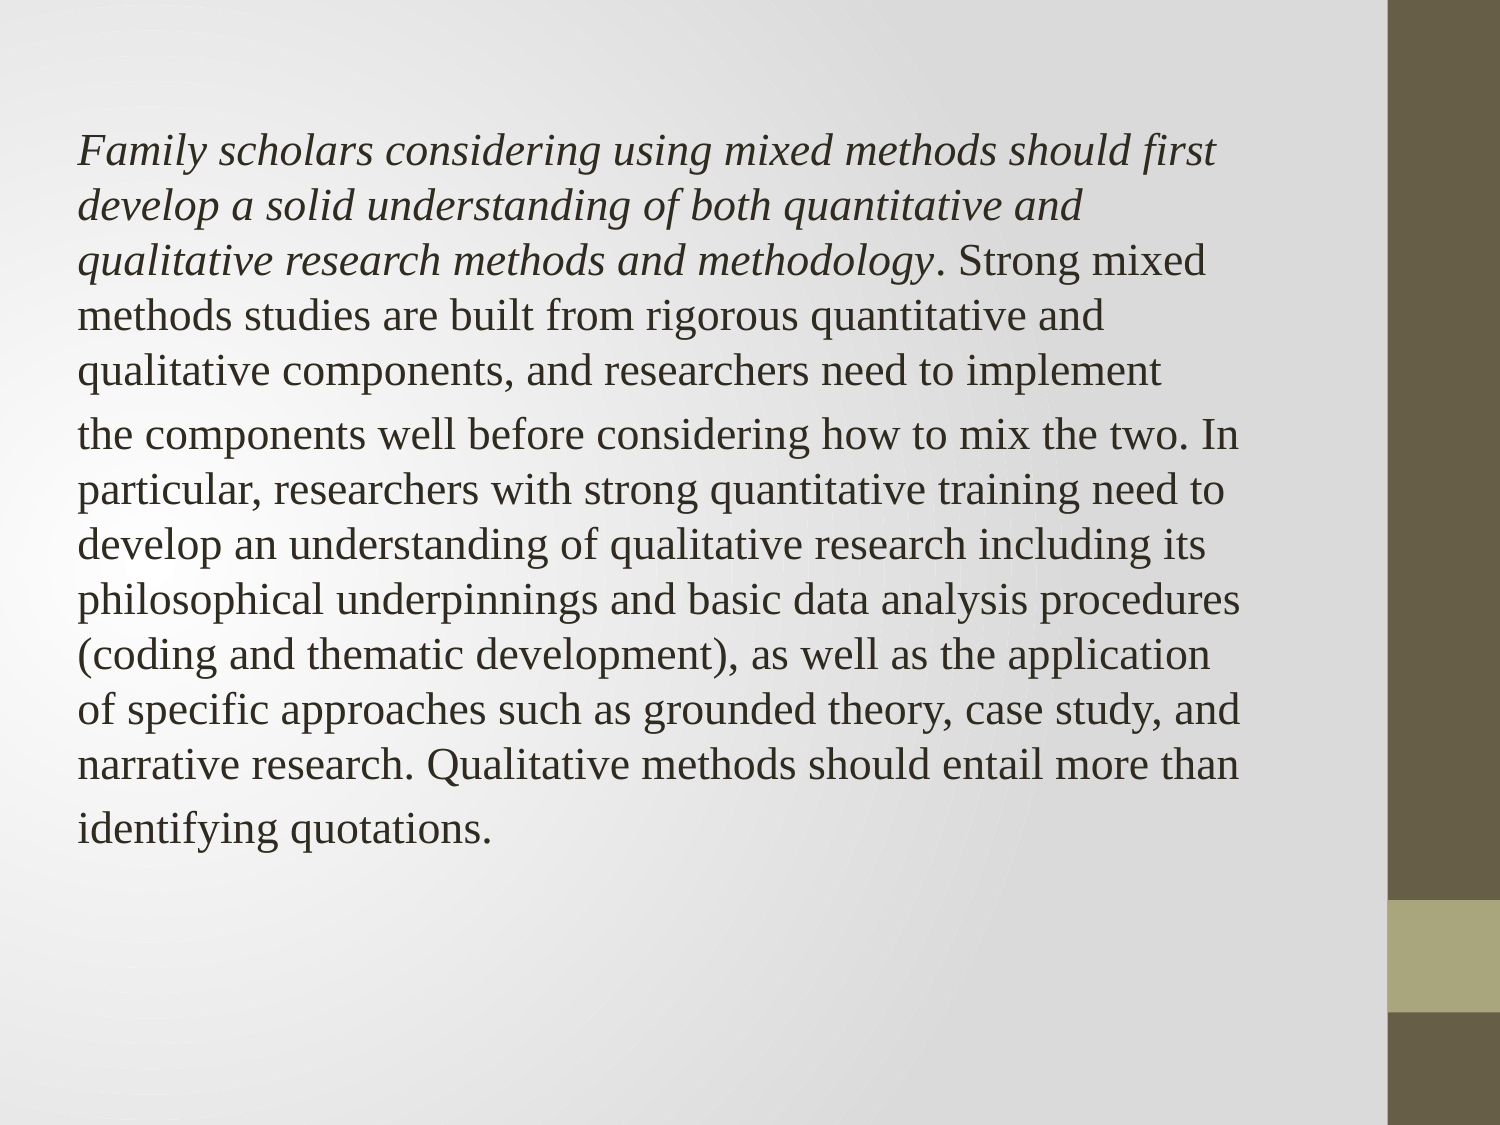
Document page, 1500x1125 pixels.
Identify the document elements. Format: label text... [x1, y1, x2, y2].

subtitle Family scholars considering using mixed methods should first develop a solid understanding of both quantitative and qualitative research methods and methodology. Strong mixed methods studies are built from rigorous quantitative and qualitative components, and researchers need to implement the components well before considering how to mix the two. In particular, researchers with strong quantitative training need to develop an understanding of qualitative research including its philosophical underpinnings and basic data analysis procedures (coding and thematic development), as well as the application of specific approaches such as grounded theory, case study, and narrative research. Qualitative methods should entail more than identifying quotations. [62, 112, 1263, 913]
